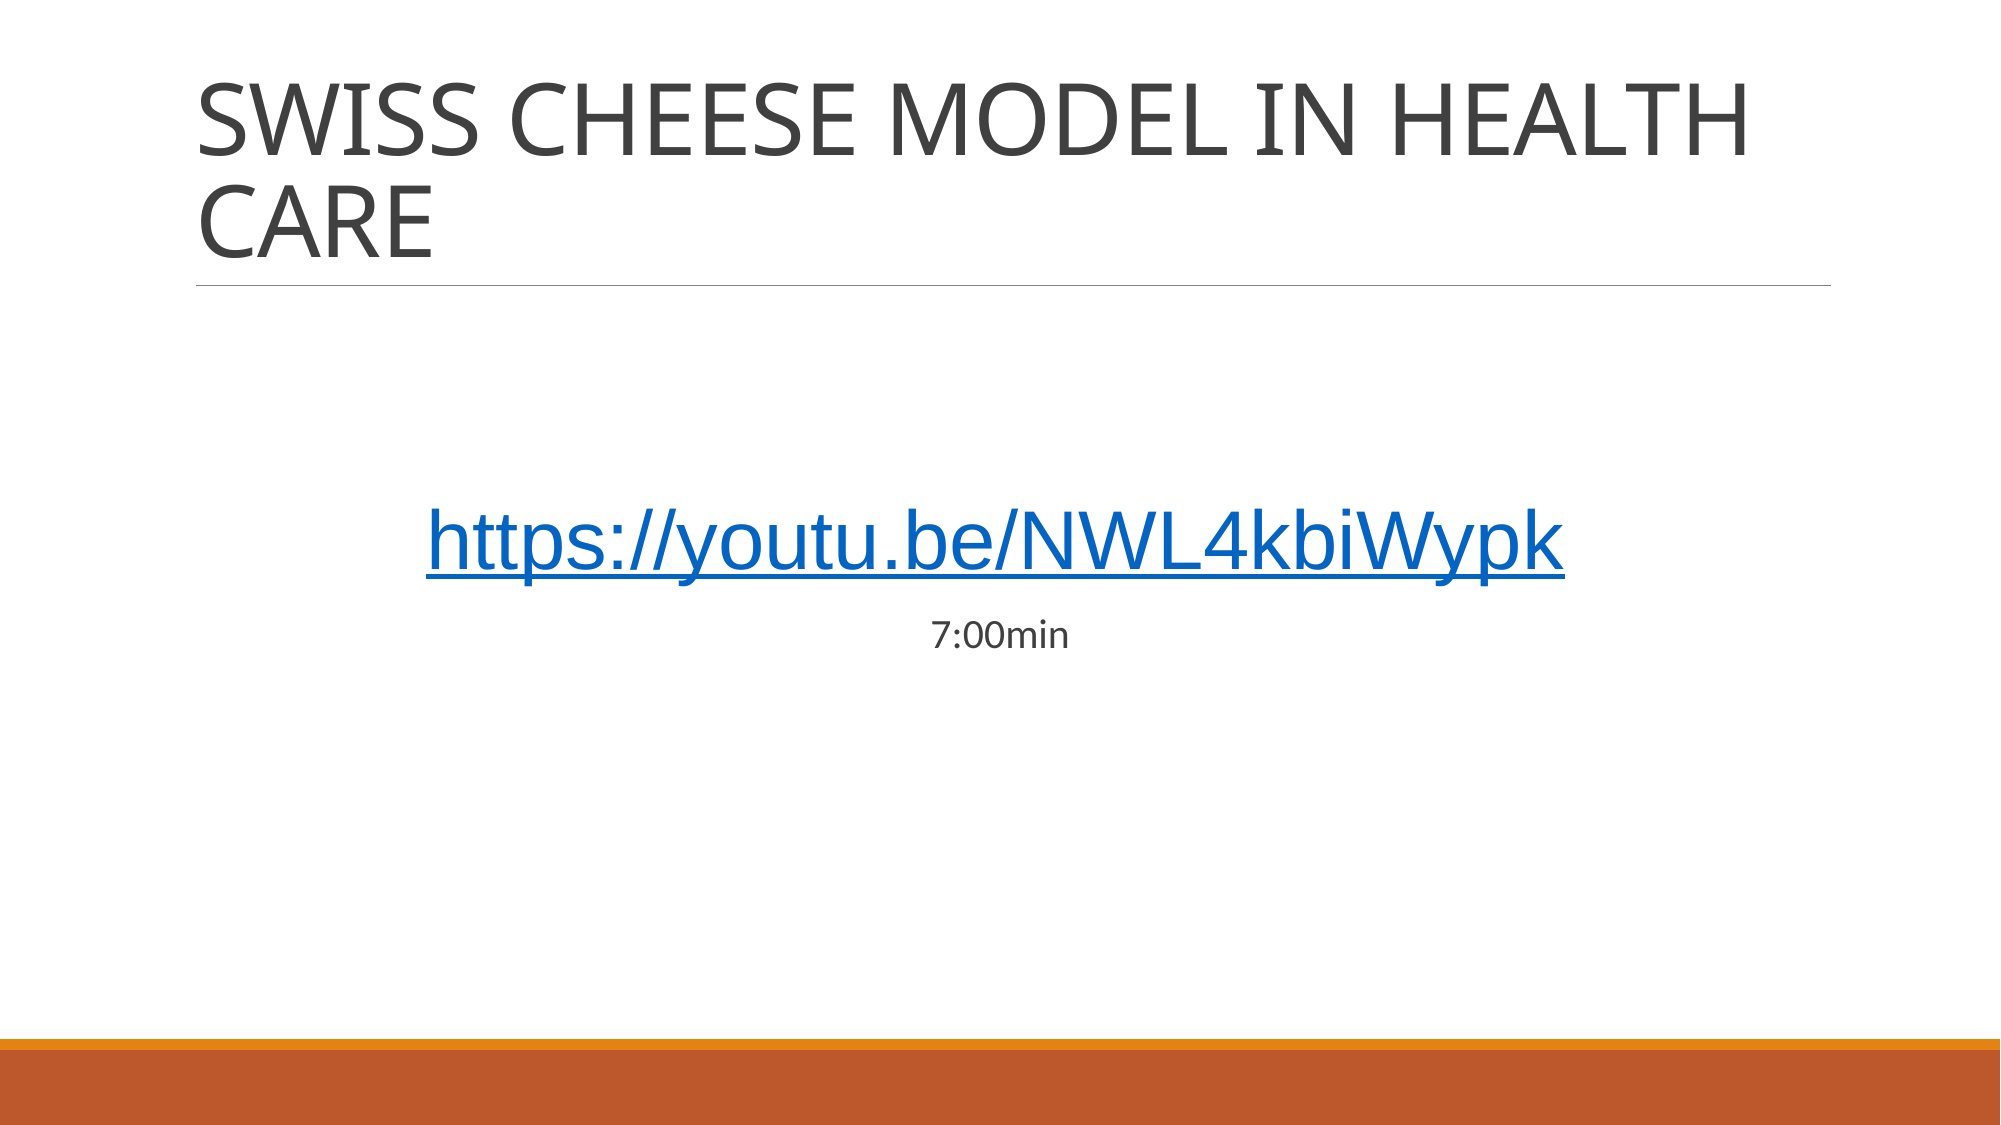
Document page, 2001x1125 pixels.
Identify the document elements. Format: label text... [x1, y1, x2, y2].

title SWISS CHEESE MODEL IN HEALTH CARE [180, 47, 1830, 285]
list https://youtu.be/NWL4kbiWypk 7:00min [180, 471, 1830, 963]
